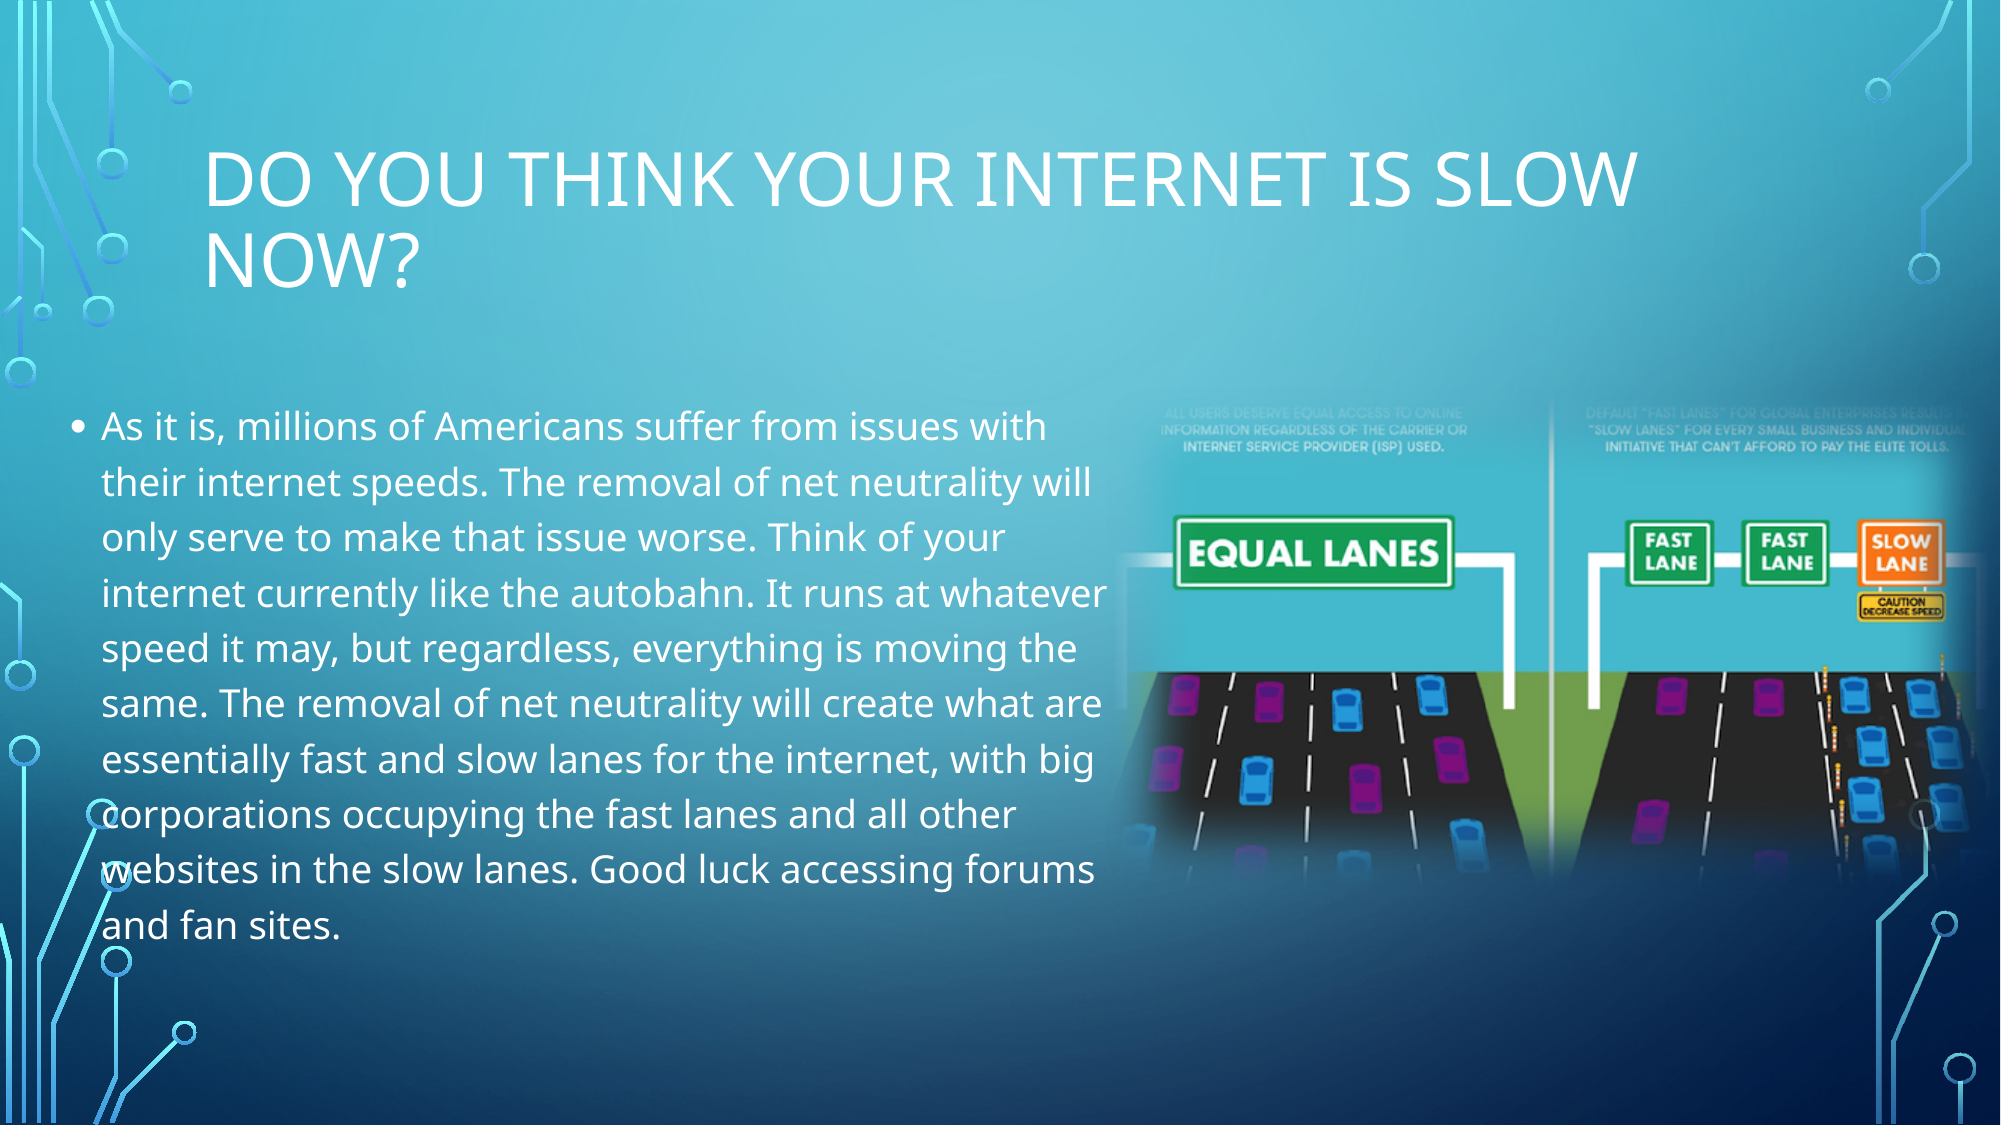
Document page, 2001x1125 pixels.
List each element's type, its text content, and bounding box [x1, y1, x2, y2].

list As it is, millions of Americans suffer from issues with their internet speeds. The removal of net neutrality will only serve to make that issue worse. Think of your internet currently like the autobahn. It runs at whatever speed it may, but regardless, everything is moving the same. The removal of net neutrality will create what are essentially fast and slow lanes for the internet, with big corporations occupying the fast lanes and all other websites in the slow lanes. Good luck accessing forums and fan sites. [54, 385, 1149, 967]
picture [1103, 385, 2000, 890]
title Do you think your internet is slow now? [187, 101, 1813, 344]
